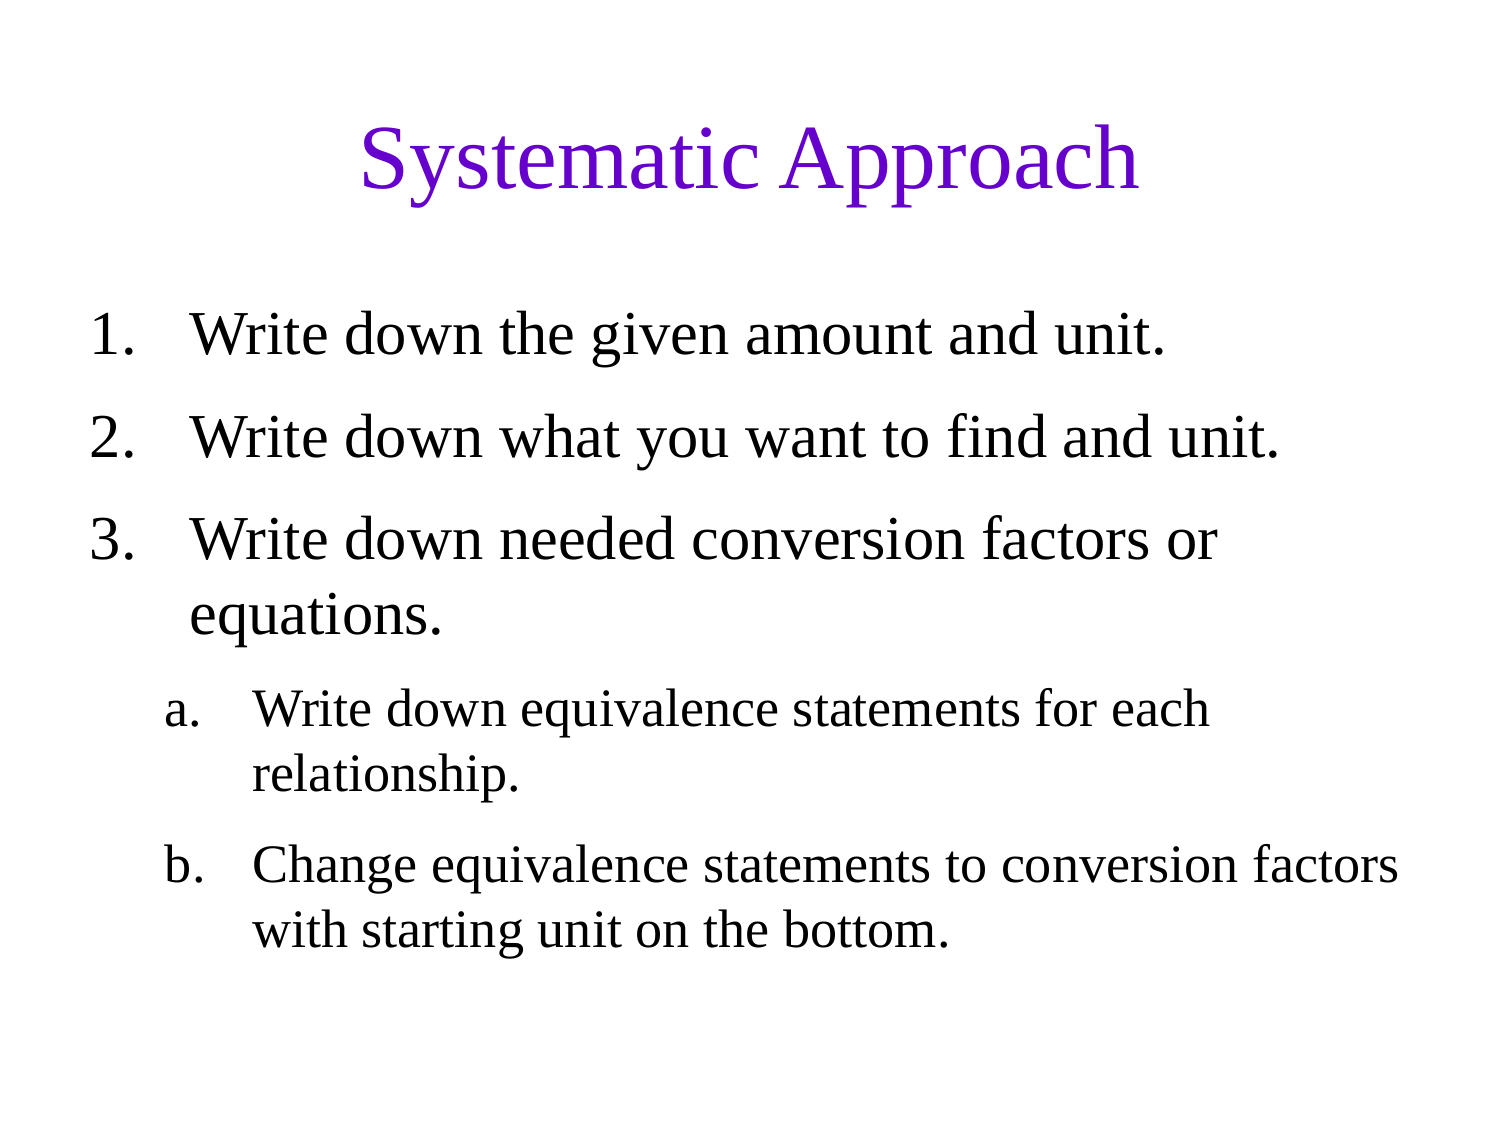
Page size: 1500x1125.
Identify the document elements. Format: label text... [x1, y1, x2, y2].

text_box Systematic Approach [112, 77, 1388, 227]
text_box 1. Write down the given amount and unit. 2. Write down what you want to find and unit. 3. Write down needed conversion factors or equations. a. Write down equivalence statements for each relationship. b. Change equivalence statements to conversion factors with starting unit on the bottom. [74, 284, 1463, 1020]
